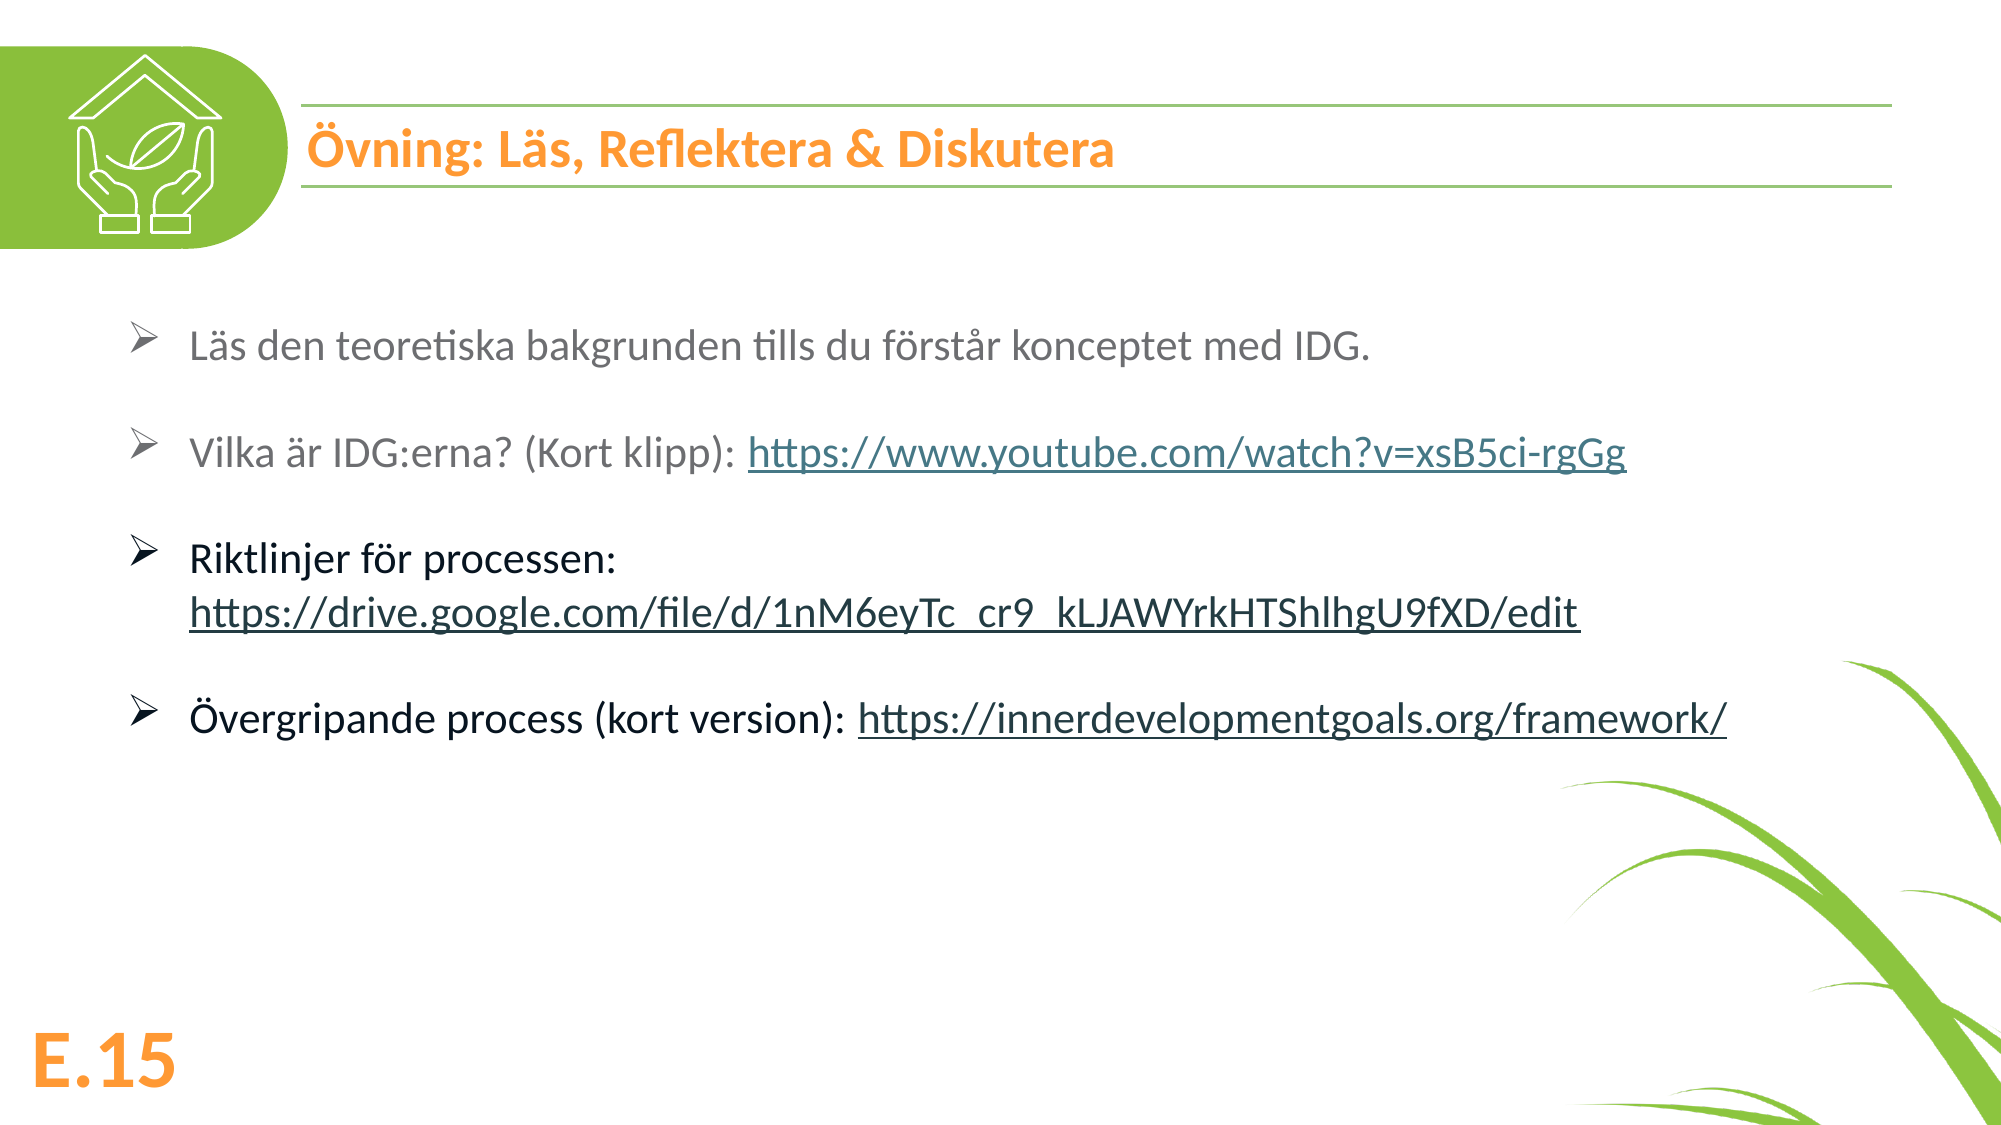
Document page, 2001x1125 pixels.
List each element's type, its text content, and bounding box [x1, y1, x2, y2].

picture [1515, 660, 2001, 1125]
list Läs den teoretiska bakgrunden tills du förstår konceptet med IDG. Vilka är IDG:erna? (Kort klipp): https://www.youtube.com/watch?v=xsB5ci-rgGg Riktlinjer för processen: https://drive.google.com/file/d/1nM6eyTc_cr9_kLJAWYrkHTShlhgU9fXD/edit Övergripande process (kort version): https://innerdevelopmentgoals.org/framework/ [106, 296, 1763, 998]
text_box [68, 54, 222, 233]
list Övning: Läs, Reflektera & Diskutera [287, 82, 1893, 254]
text_box E.15 [11, 1019, 300, 1125]
text_box [0, 46, 288, 249]
